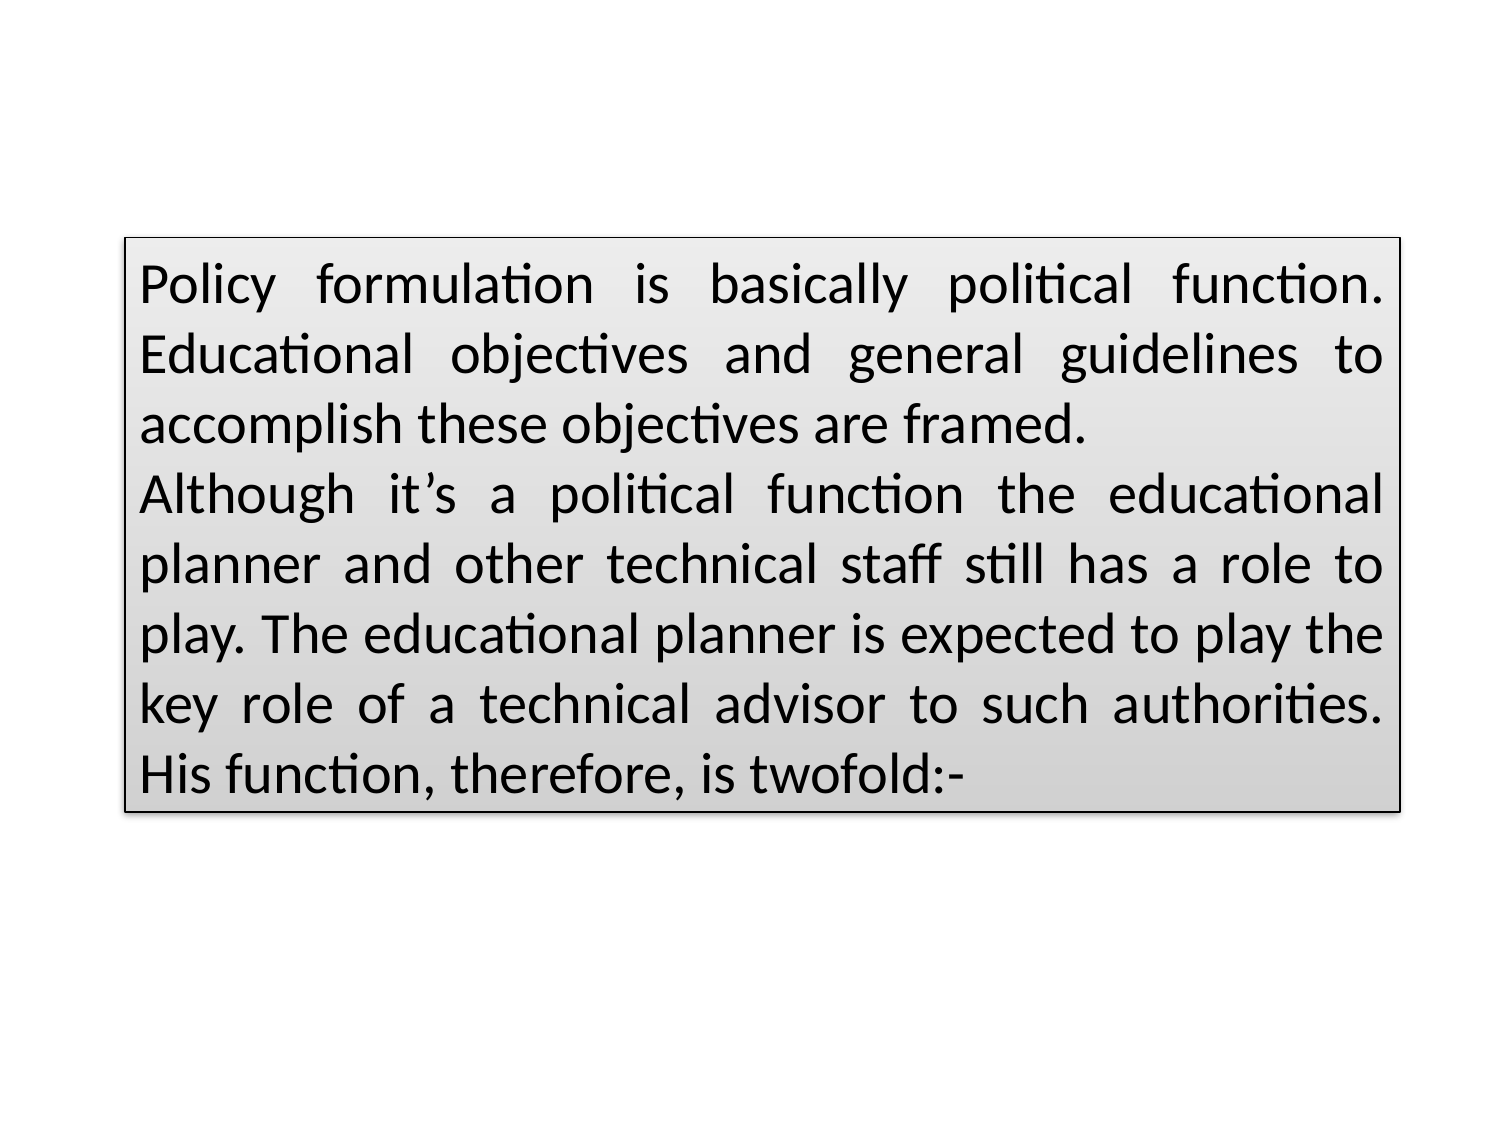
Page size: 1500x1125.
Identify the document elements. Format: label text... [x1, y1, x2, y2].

text_box Policy formulation is basically political function. Educational objectives and general guidelines to accomplish these objectives are framed. Although it’s a political function the educational planner and other technical staff still has a role to play. The educational planner is expected to play the key role of a technical advisor to such authorities. His function, therefore, is twofold:- [124, 237, 1401, 813]
